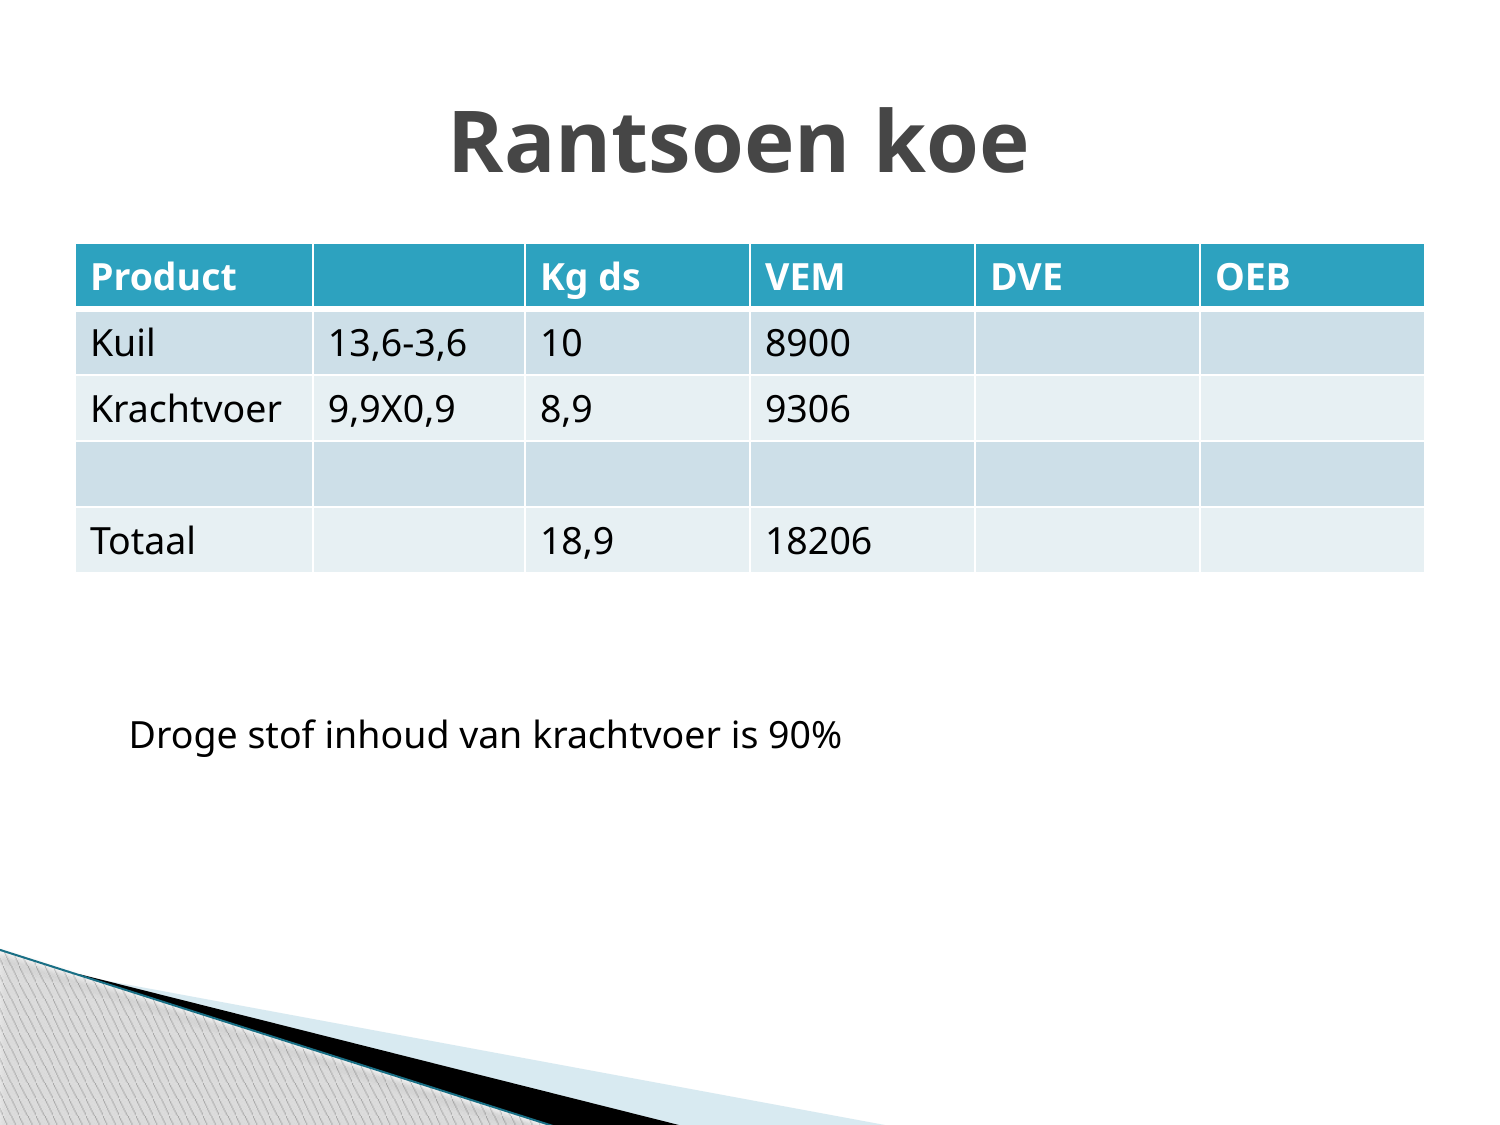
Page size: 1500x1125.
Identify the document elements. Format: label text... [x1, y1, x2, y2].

table_cell 18,9 [526, 508, 749, 572]
table_cell 8900 [751, 312, 974, 374]
table_header Product [76, 244, 312, 306]
table_cell [1201, 508, 1424, 572]
table_header VEM [751, 244, 974, 306]
table_cell 18206 [751, 508, 974, 572]
table_cell [314, 508, 524, 572]
table_cell [976, 442, 1199, 506]
table_cell [526, 442, 749, 506]
table_cell 9,9X0,9 [314, 376, 524, 440]
table_cell [976, 376, 1199, 440]
table_cell 10 [526, 312, 749, 374]
table_cell 8,9 [526, 376, 749, 440]
table_cell [314, 442, 524, 506]
table_header Kg ds [526, 244, 749, 306]
table_cell 9306 [751, 376, 974, 440]
table_cell [1201, 376, 1424, 440]
title Rantsoen koe [75, 45, 1425, 233]
table_cell [1201, 442, 1424, 506]
table_cell [751, 442, 974, 506]
table_cell Kuil [76, 312, 312, 374]
table_cell Totaal [76, 508, 312, 572]
table_header [314, 244, 524, 306]
table_cell [1201, 312, 1424, 374]
table_cell [976, 508, 1199, 572]
table_header OEB [1201, 244, 1424, 306]
table_cell [976, 312, 1199, 374]
table_cell Krachtvoer [76, 376, 312, 440]
table_cell 13,6-3,6 [314, 312, 524, 374]
text_box Droge stof inhoud van krachtvoer is 90% [113, 704, 859, 764]
table_cell [76, 442, 312, 506]
table_header DVE [976, 244, 1199, 306]
